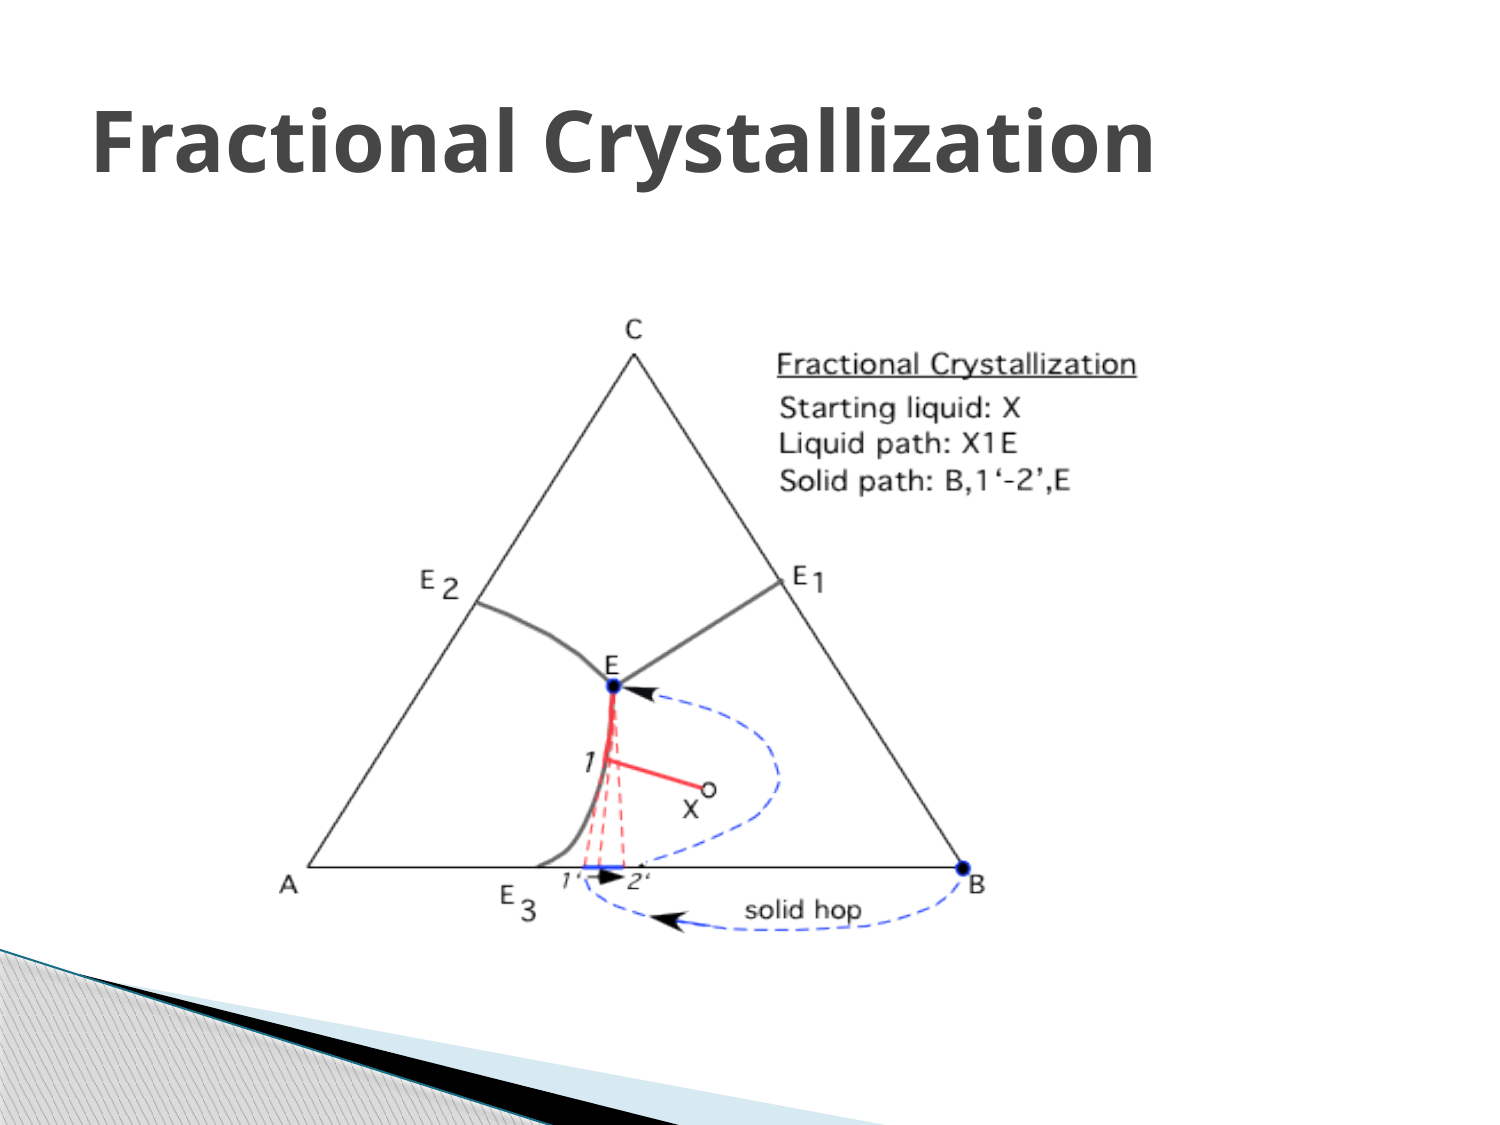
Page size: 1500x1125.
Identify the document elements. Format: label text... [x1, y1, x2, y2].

title Fractional Crystallization [75, 45, 1425, 233]
picture [279, 314, 1142, 936]
